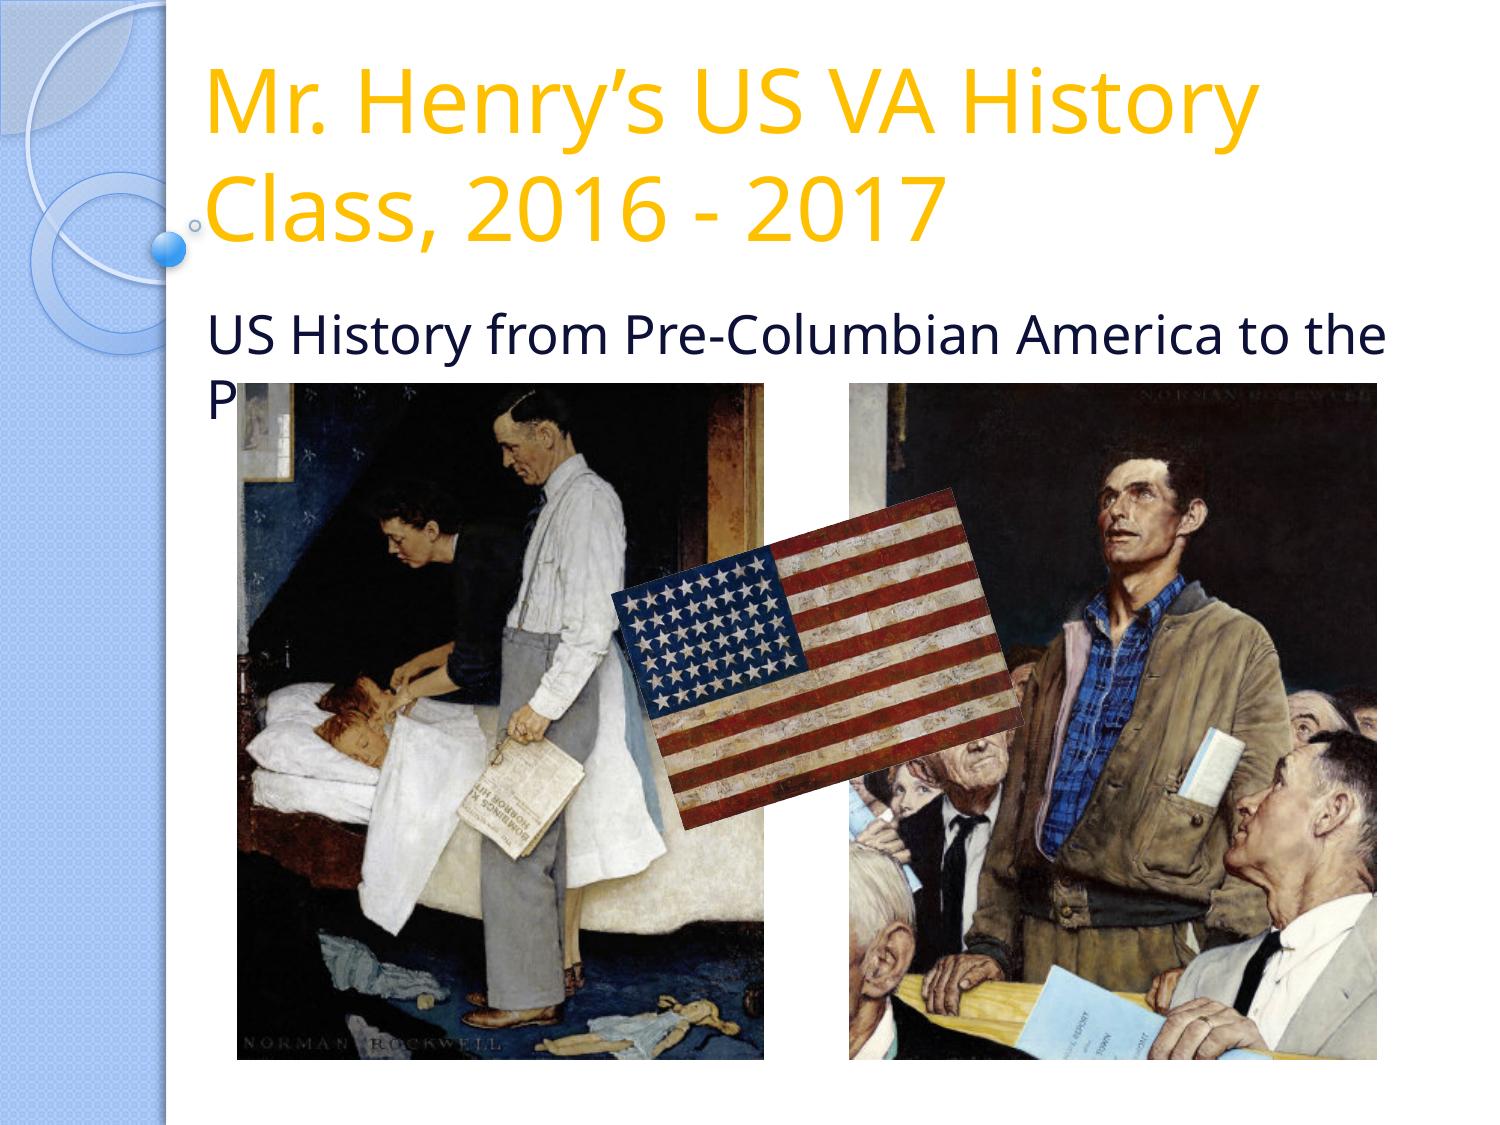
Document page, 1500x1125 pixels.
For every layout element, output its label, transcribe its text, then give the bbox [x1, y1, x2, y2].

subtitle US History from Pre-Columbian America to the Present [187, 299, 1500, 591]
title Mr. Henry’s US VA History Class, 2016 - 2017 [187, 24, 1403, 267]
picture [237, 382, 1377, 1061]
